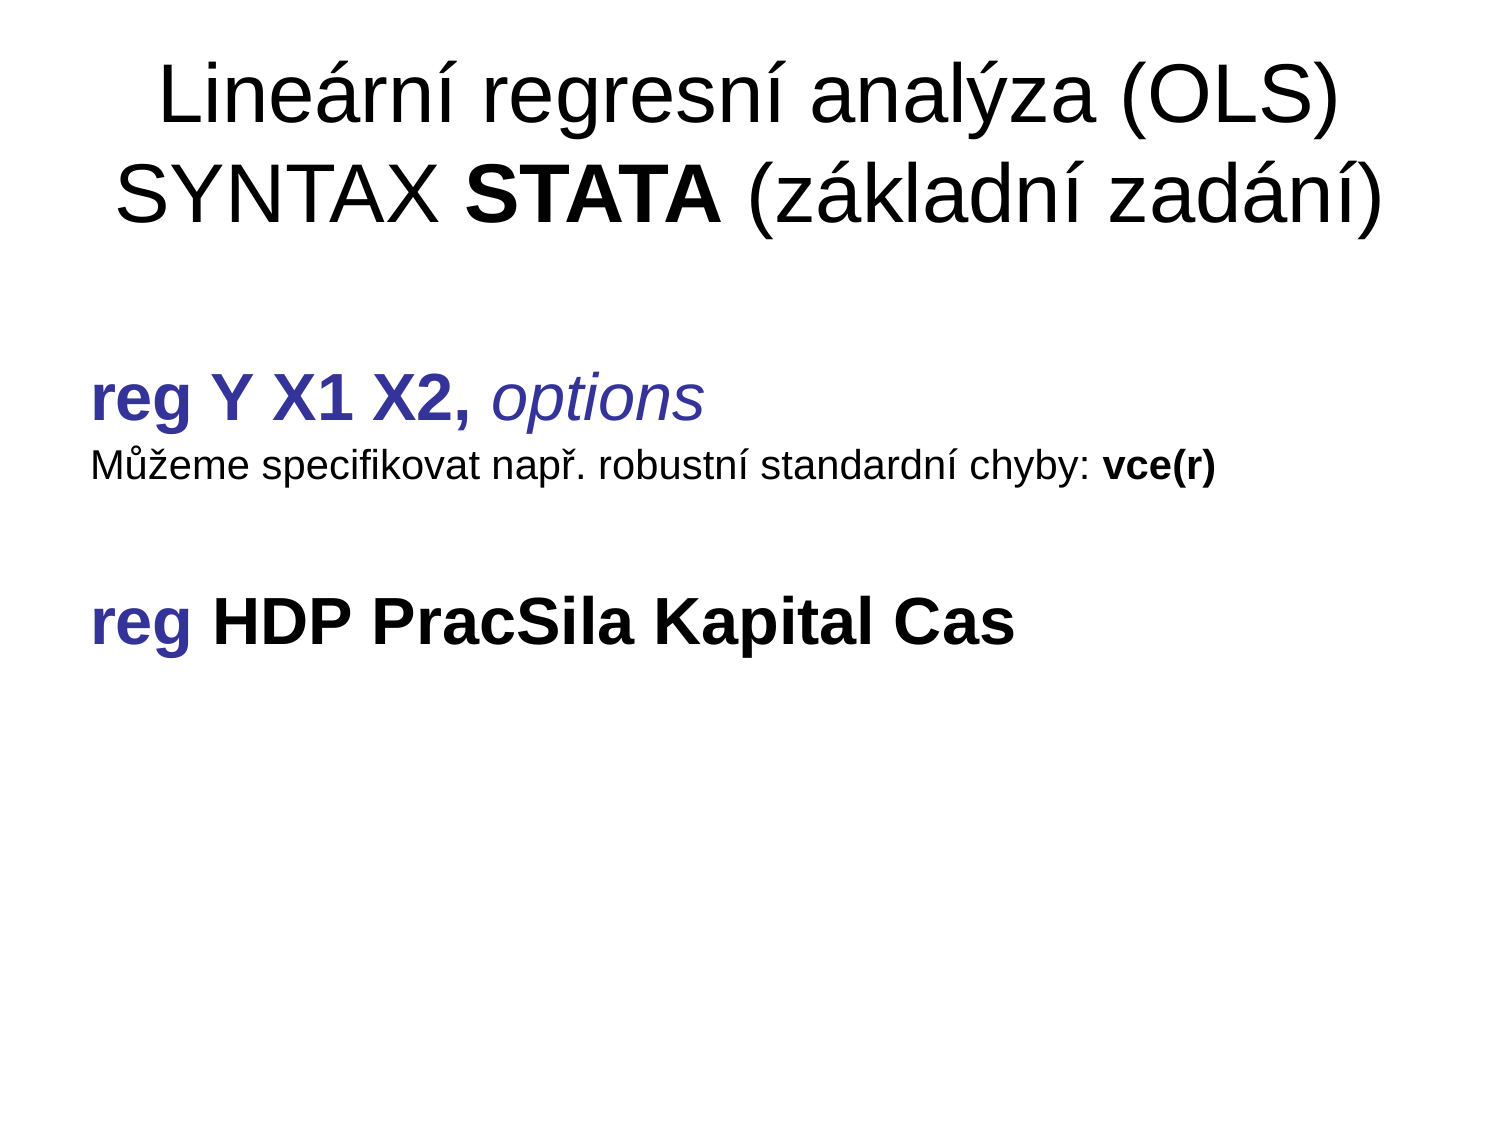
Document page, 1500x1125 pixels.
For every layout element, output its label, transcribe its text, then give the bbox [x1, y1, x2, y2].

title Lineární regresní analýza (OLS) SYNTAX STATA (základní zadání) [75, 45, 1425, 233]
list reg Y X1 X2, options Můžeme specifikovat např. robustní standardní chyby: vce(r) reg HDP PracSila Kapital Cas [75, 262, 1425, 1005]
